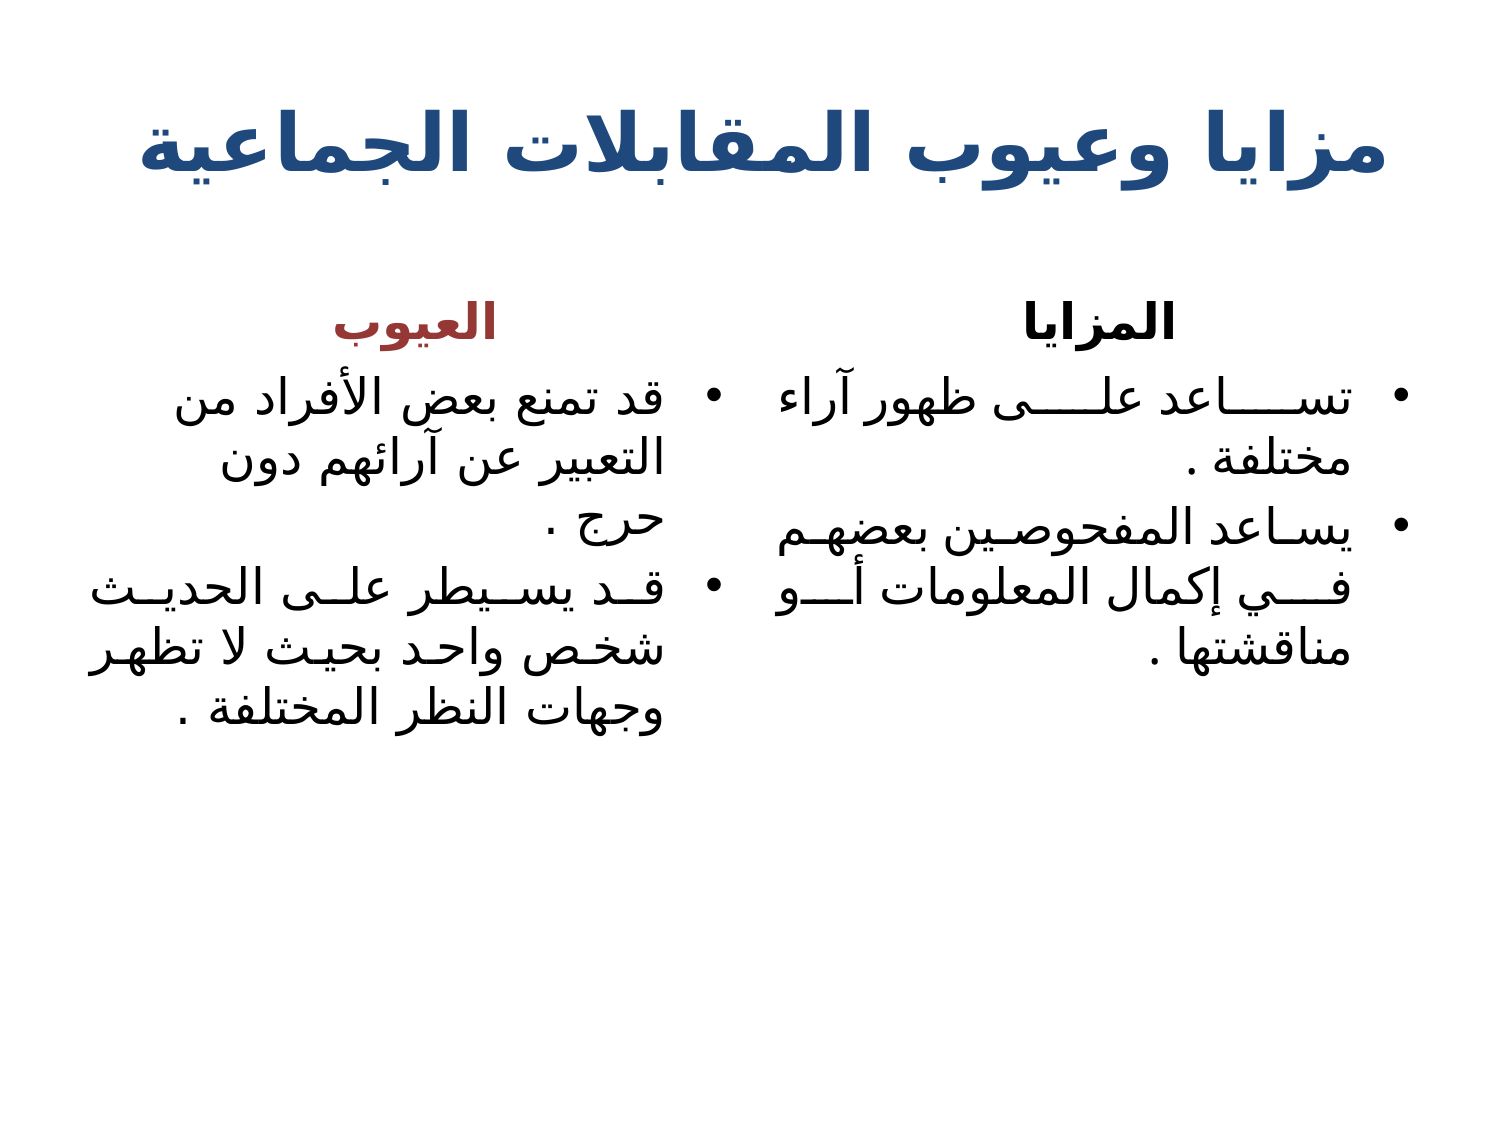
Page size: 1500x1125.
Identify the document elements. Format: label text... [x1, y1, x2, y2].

list العيوب [75, 251, 738, 356]
list تساعد على ظهور آراء مختلفة . يساعد المفحوصين بعضهم في إكمال المعلومات أو مناقشتها . [761, 356, 1425, 1005]
title مزايا وعيوب المقابلات الجماعية [75, 45, 1425, 233]
list قد تمنع بعض الأفراد من التعبير عن آرائهم دون حرج . قد يسيطر على الحديث شخص واحد بحيث لا تظهر وجهات النظر المختلفة . [75, 356, 738, 1005]
list المزايا [761, 251, 1425, 356]
